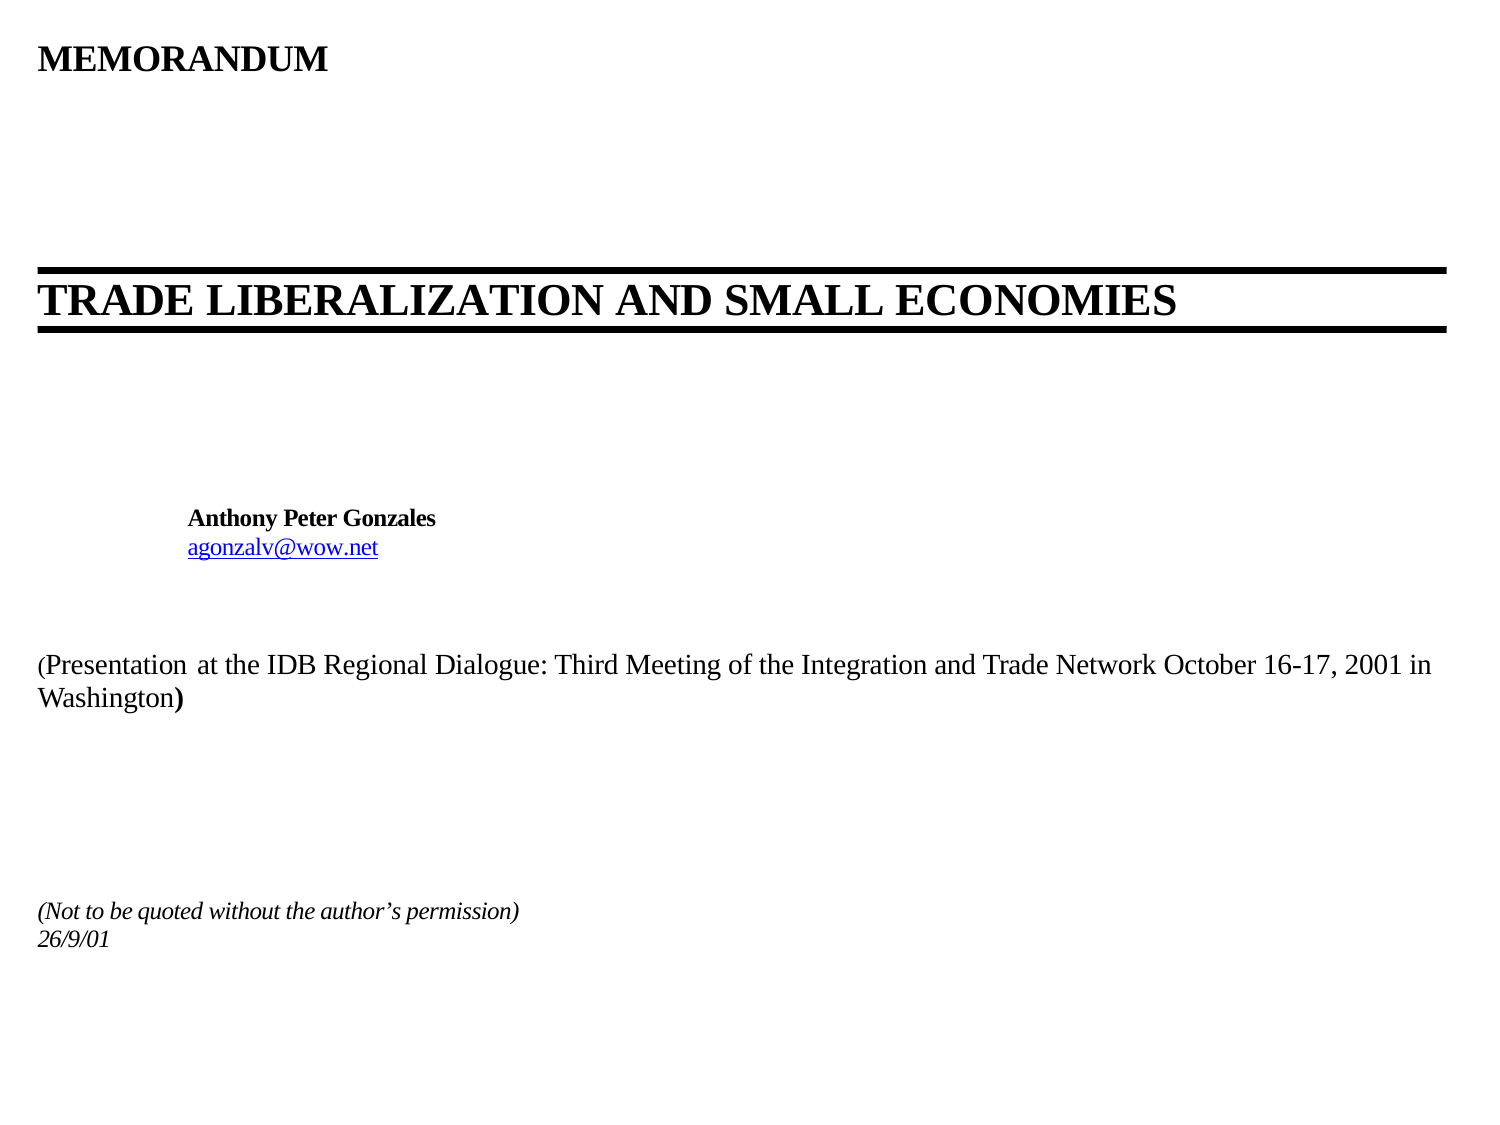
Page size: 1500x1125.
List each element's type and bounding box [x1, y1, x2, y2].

text_box [37, 37, 1448, 1125]
